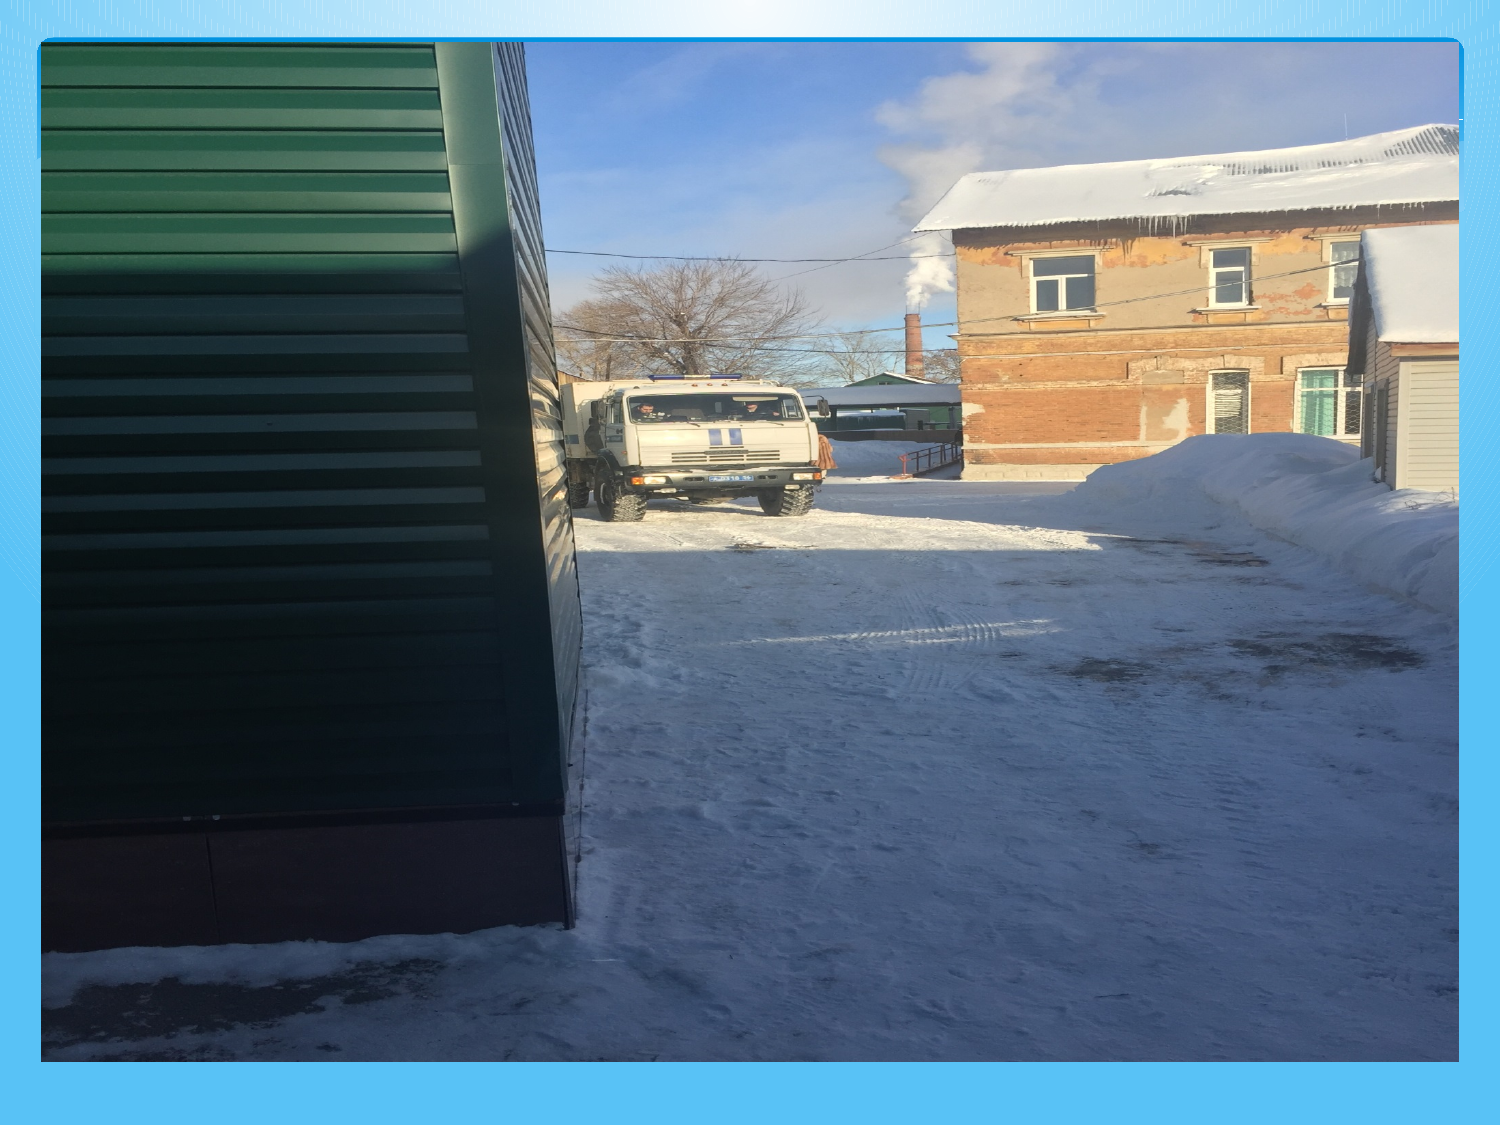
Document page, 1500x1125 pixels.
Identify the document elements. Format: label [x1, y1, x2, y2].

picture [41, 42, 1459, 1062]
